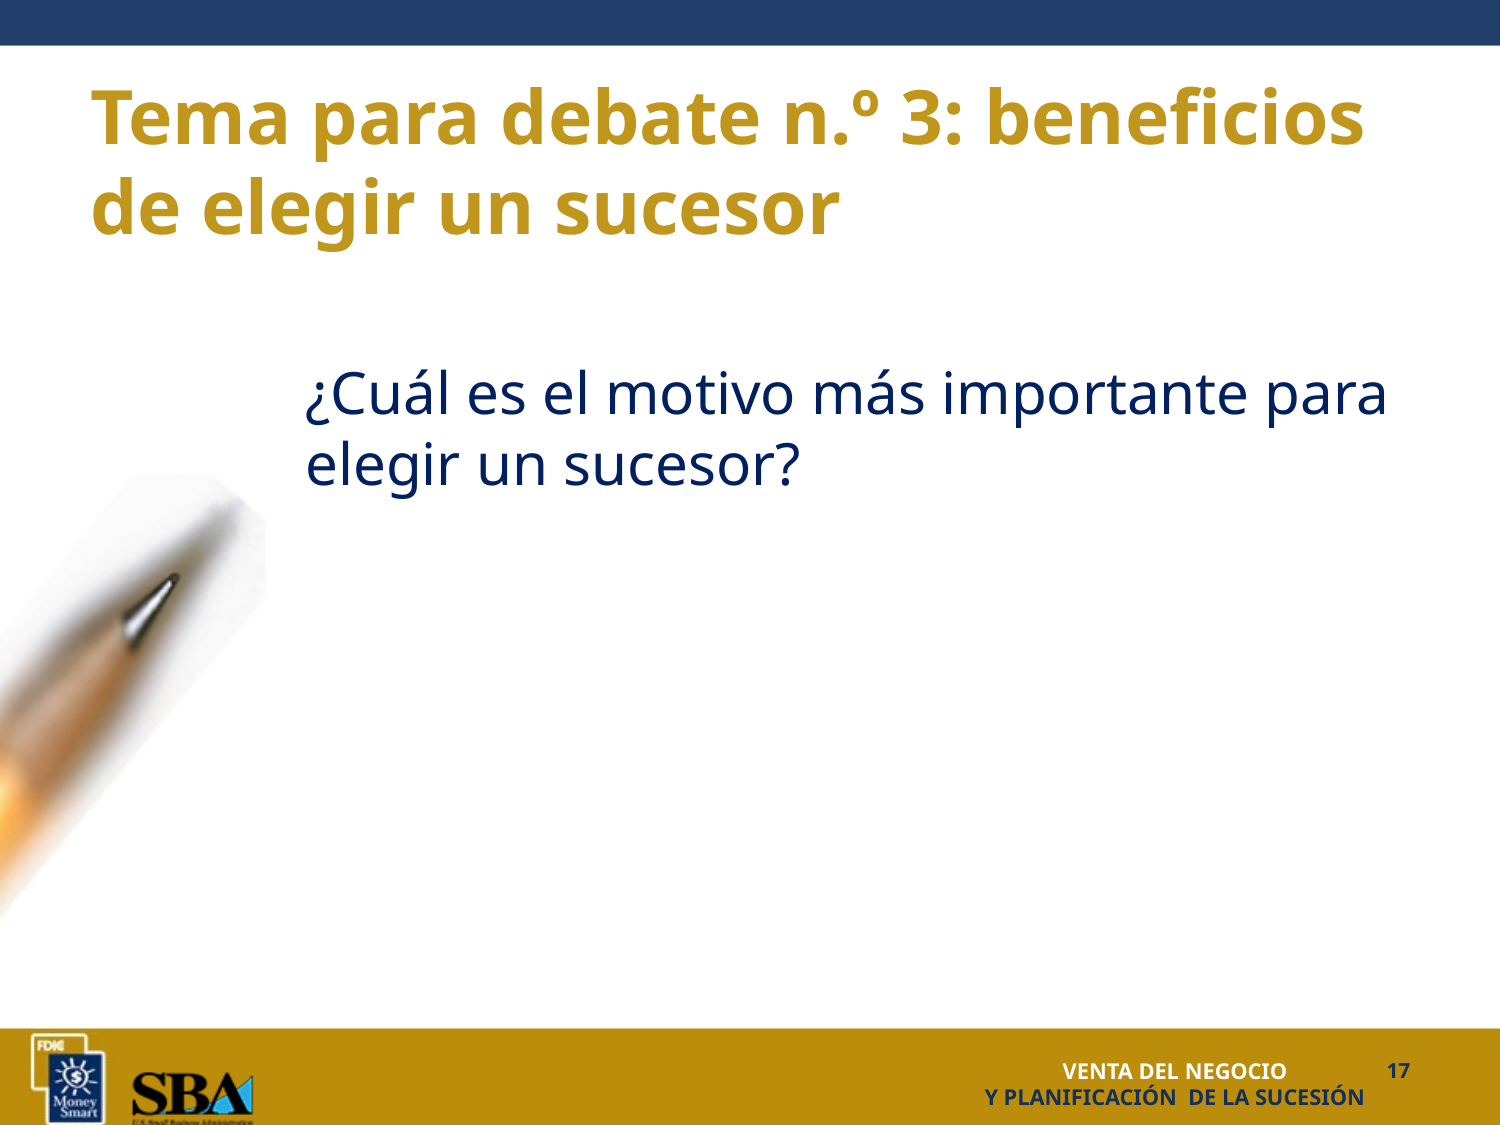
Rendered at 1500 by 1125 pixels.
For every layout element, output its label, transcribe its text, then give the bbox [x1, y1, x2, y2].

title Tema para debate n.º 3: beneficios de elegir un sucesor [74, 62, 1426, 163]
list ¿Cuál es el motivo más importante para elegir un sucesor? [74, 249, 1426, 951]
picture [0, 0, 1500, 1125]
